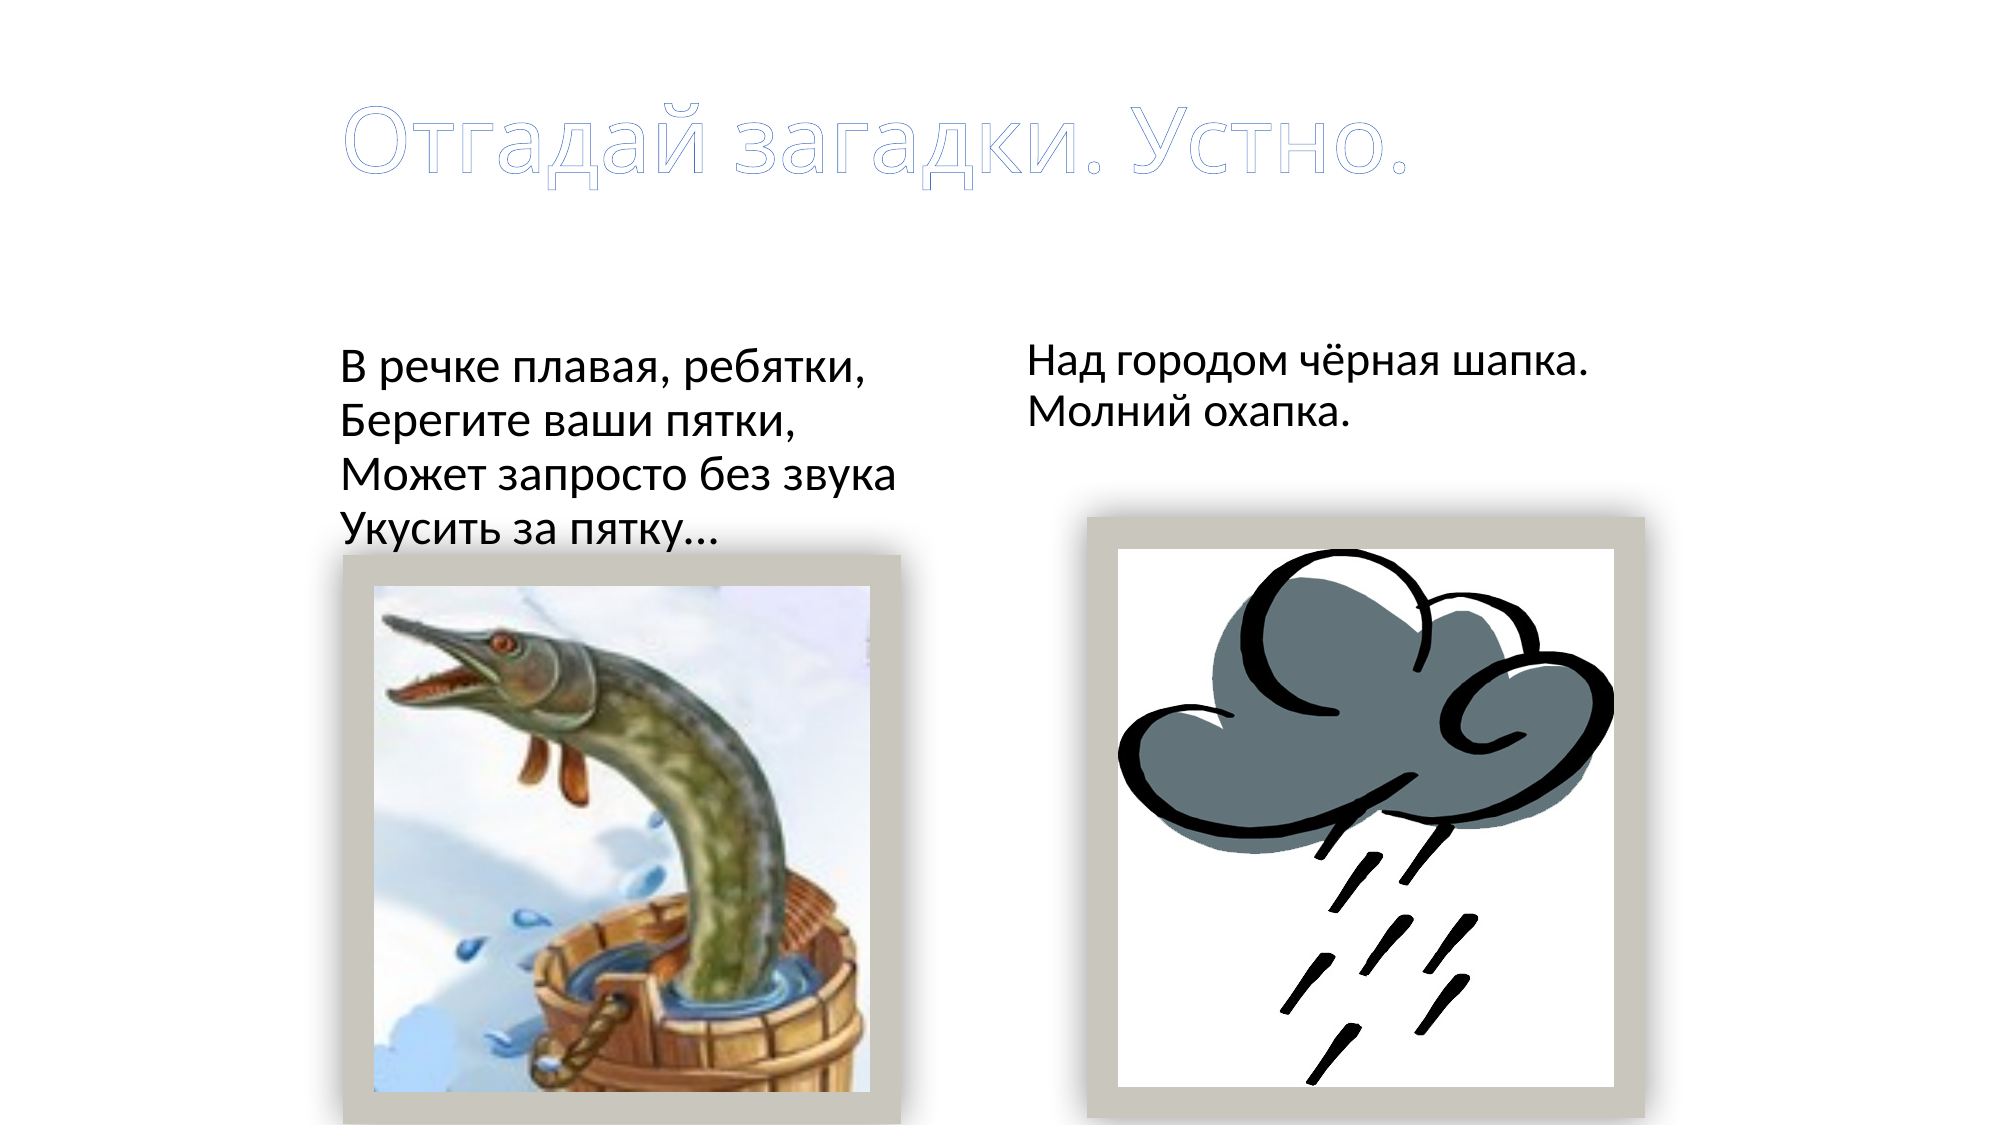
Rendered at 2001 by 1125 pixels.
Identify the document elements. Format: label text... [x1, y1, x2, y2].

list В речке плавая, ребятки, Берегите ваши пятки, Может запросто без звука Укусить за пятку... [324, 304, 988, 563]
list Над городом чёрная шапка. Молний охапка. [1011, 326, 1675, 445]
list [373, 586, 871, 1093]
title Отгадай загадки. Устно. [324, 30, 1675, 256]
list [1118, 548, 1615, 1088]
